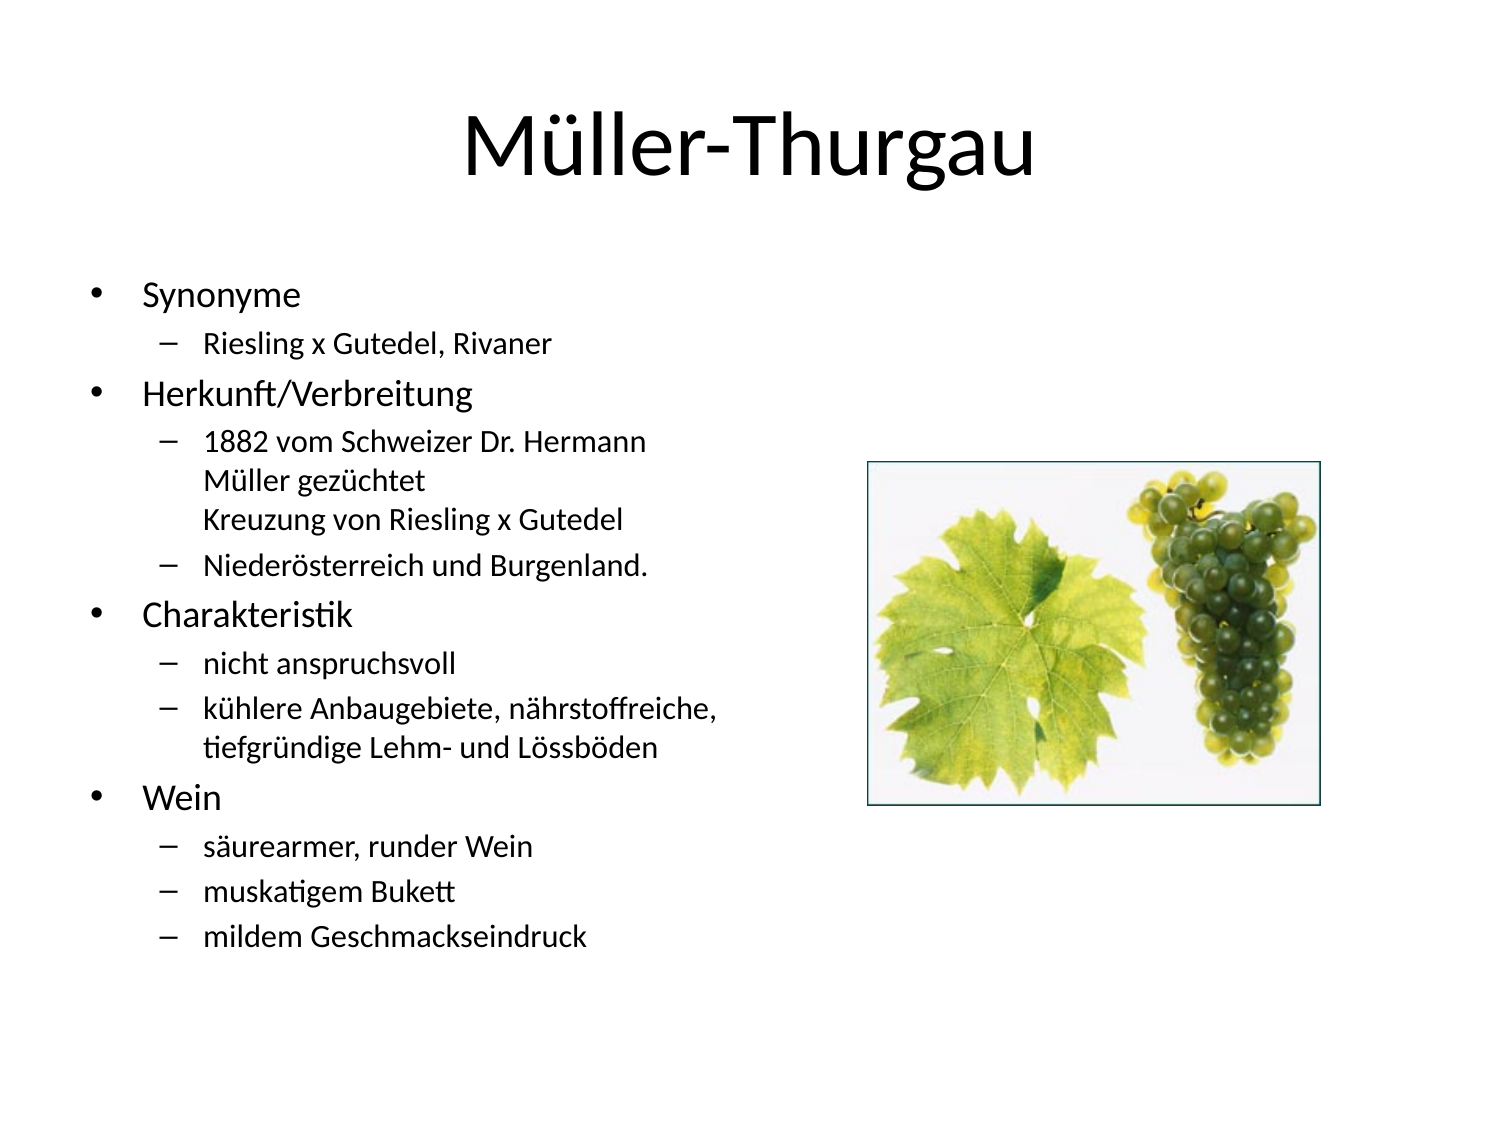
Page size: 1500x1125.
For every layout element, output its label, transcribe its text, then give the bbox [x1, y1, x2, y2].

list Synonyme Riesling x Gutedel, Rivaner Herkunft/Verbreitung 1882 vom Schweizer Dr. Hermann Müller gezüchtet Kreuzung von Riesling x Gutedel Niederösterreich und Burgenland. Charakteristik nicht anspruchsvoll kühlere Anbaugebiete, nährstoffreiche, tiefgründige Lehm- und Lössböden Wein säurearmer, runder Wein muskatigem Bukett mildem Geschmackseindruck [75, 262, 738, 1005]
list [866, 461, 1321, 806]
title Müller-Thurgau [75, 45, 1425, 233]
